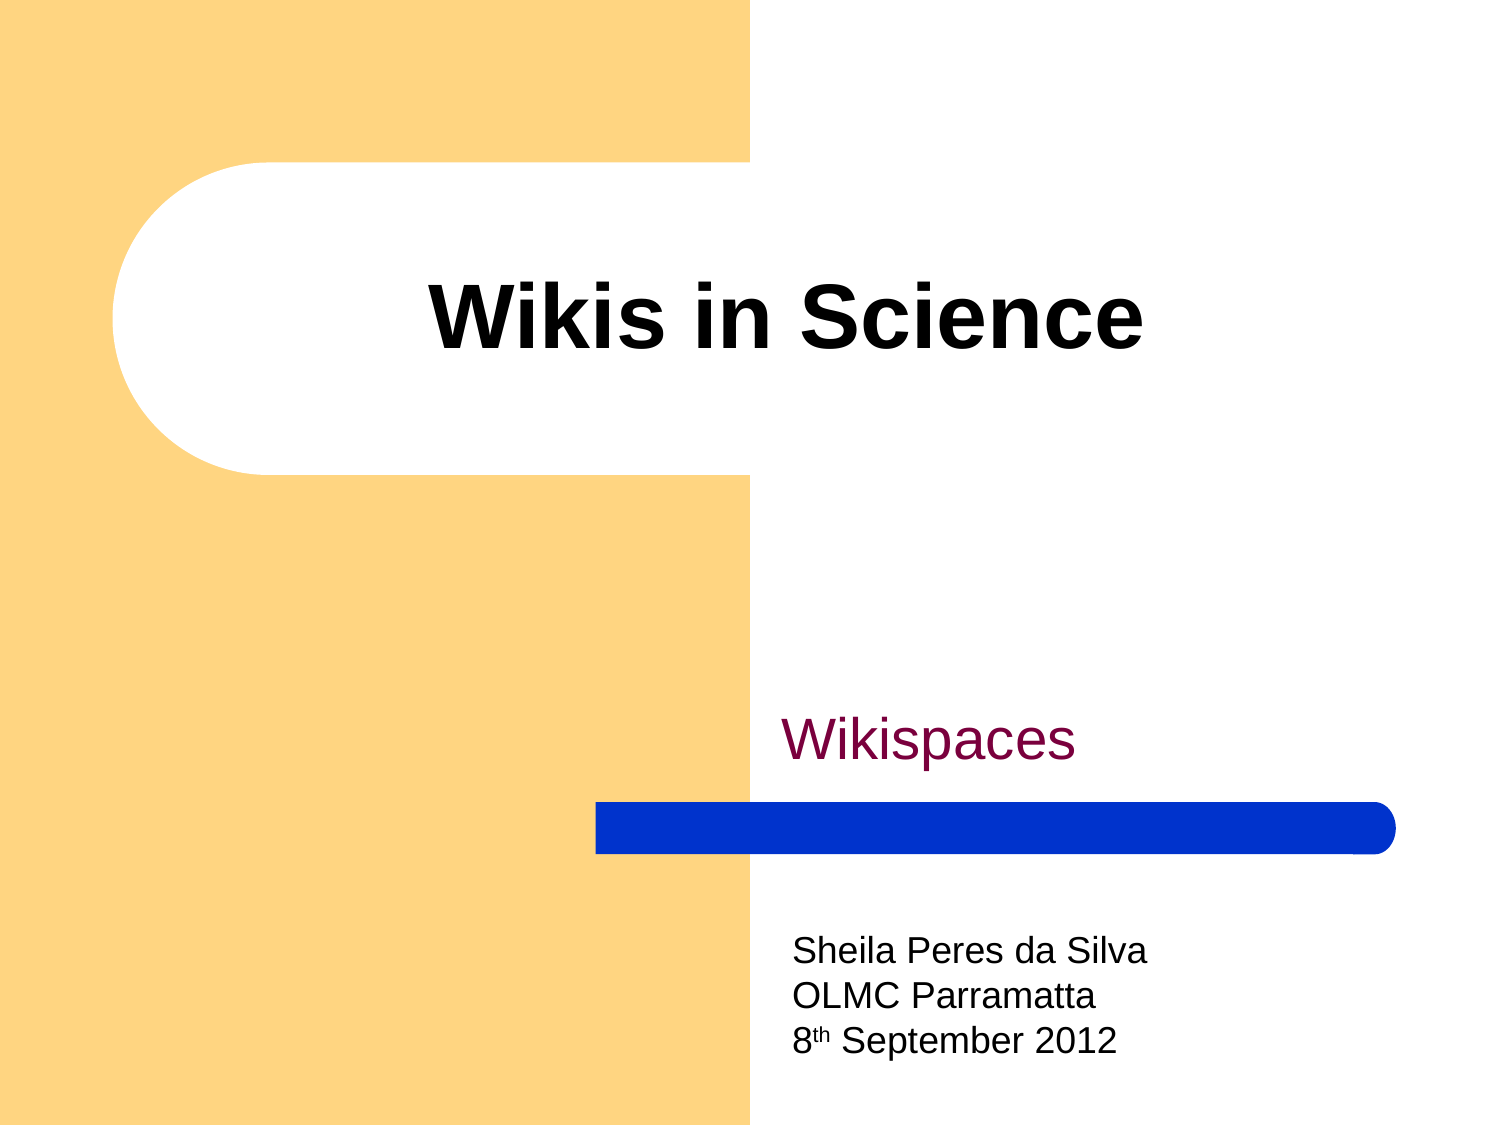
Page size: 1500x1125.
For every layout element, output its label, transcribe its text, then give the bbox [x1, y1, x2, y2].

subtitle Wikispaces [766, 479, 1426, 780]
text_box Sheila Peres da Silva OLMC Parramatta 8th September 2012 [777, 918, 1163, 1069]
title Wikis in Science [112, 162, 1463, 476]
